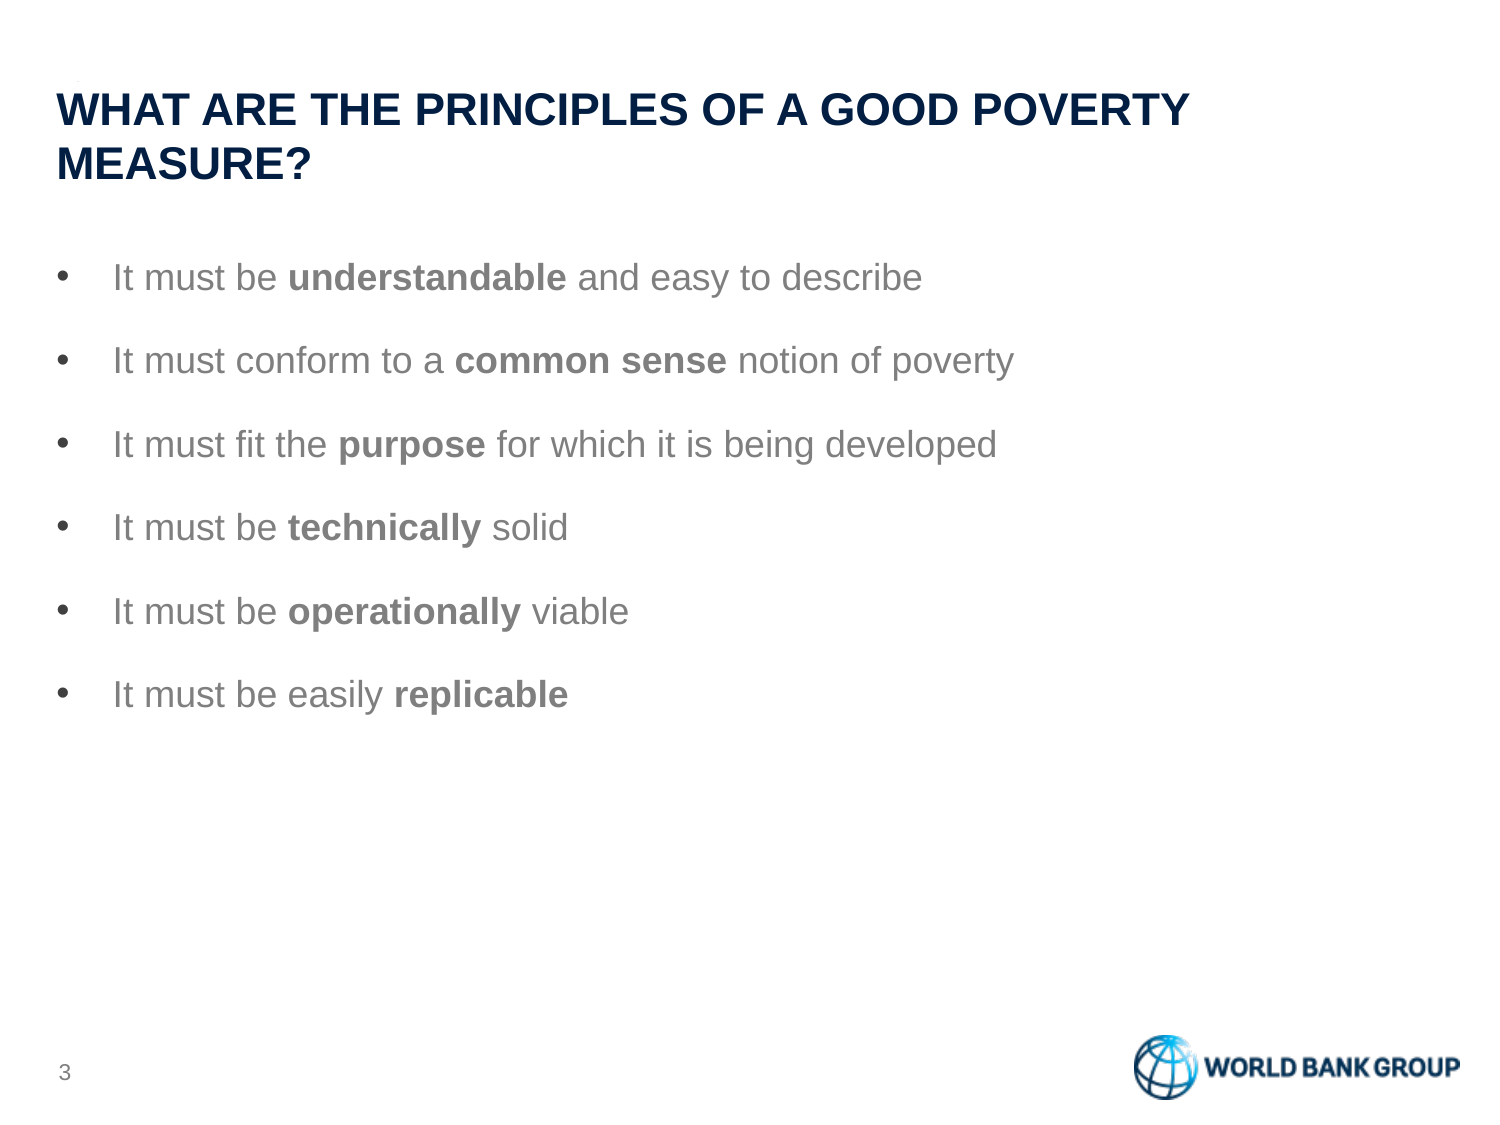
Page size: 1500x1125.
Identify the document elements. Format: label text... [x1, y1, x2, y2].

slide_number 3 [58, 1041, 150, 1101]
list It must be understandable and easy to describe It must conform to a common sense notion of poverty It must fit the purpose for which it is being developed It must be technically solid It must be operationally viable It must be easily replicable [56, 239, 1442, 995]
picture [1134, 1035, 1460, 1100]
title WHAT ARE THE PRINCIPLES OF A GOOD POVERTY MEASURE? [56, 49, 1441, 219]
